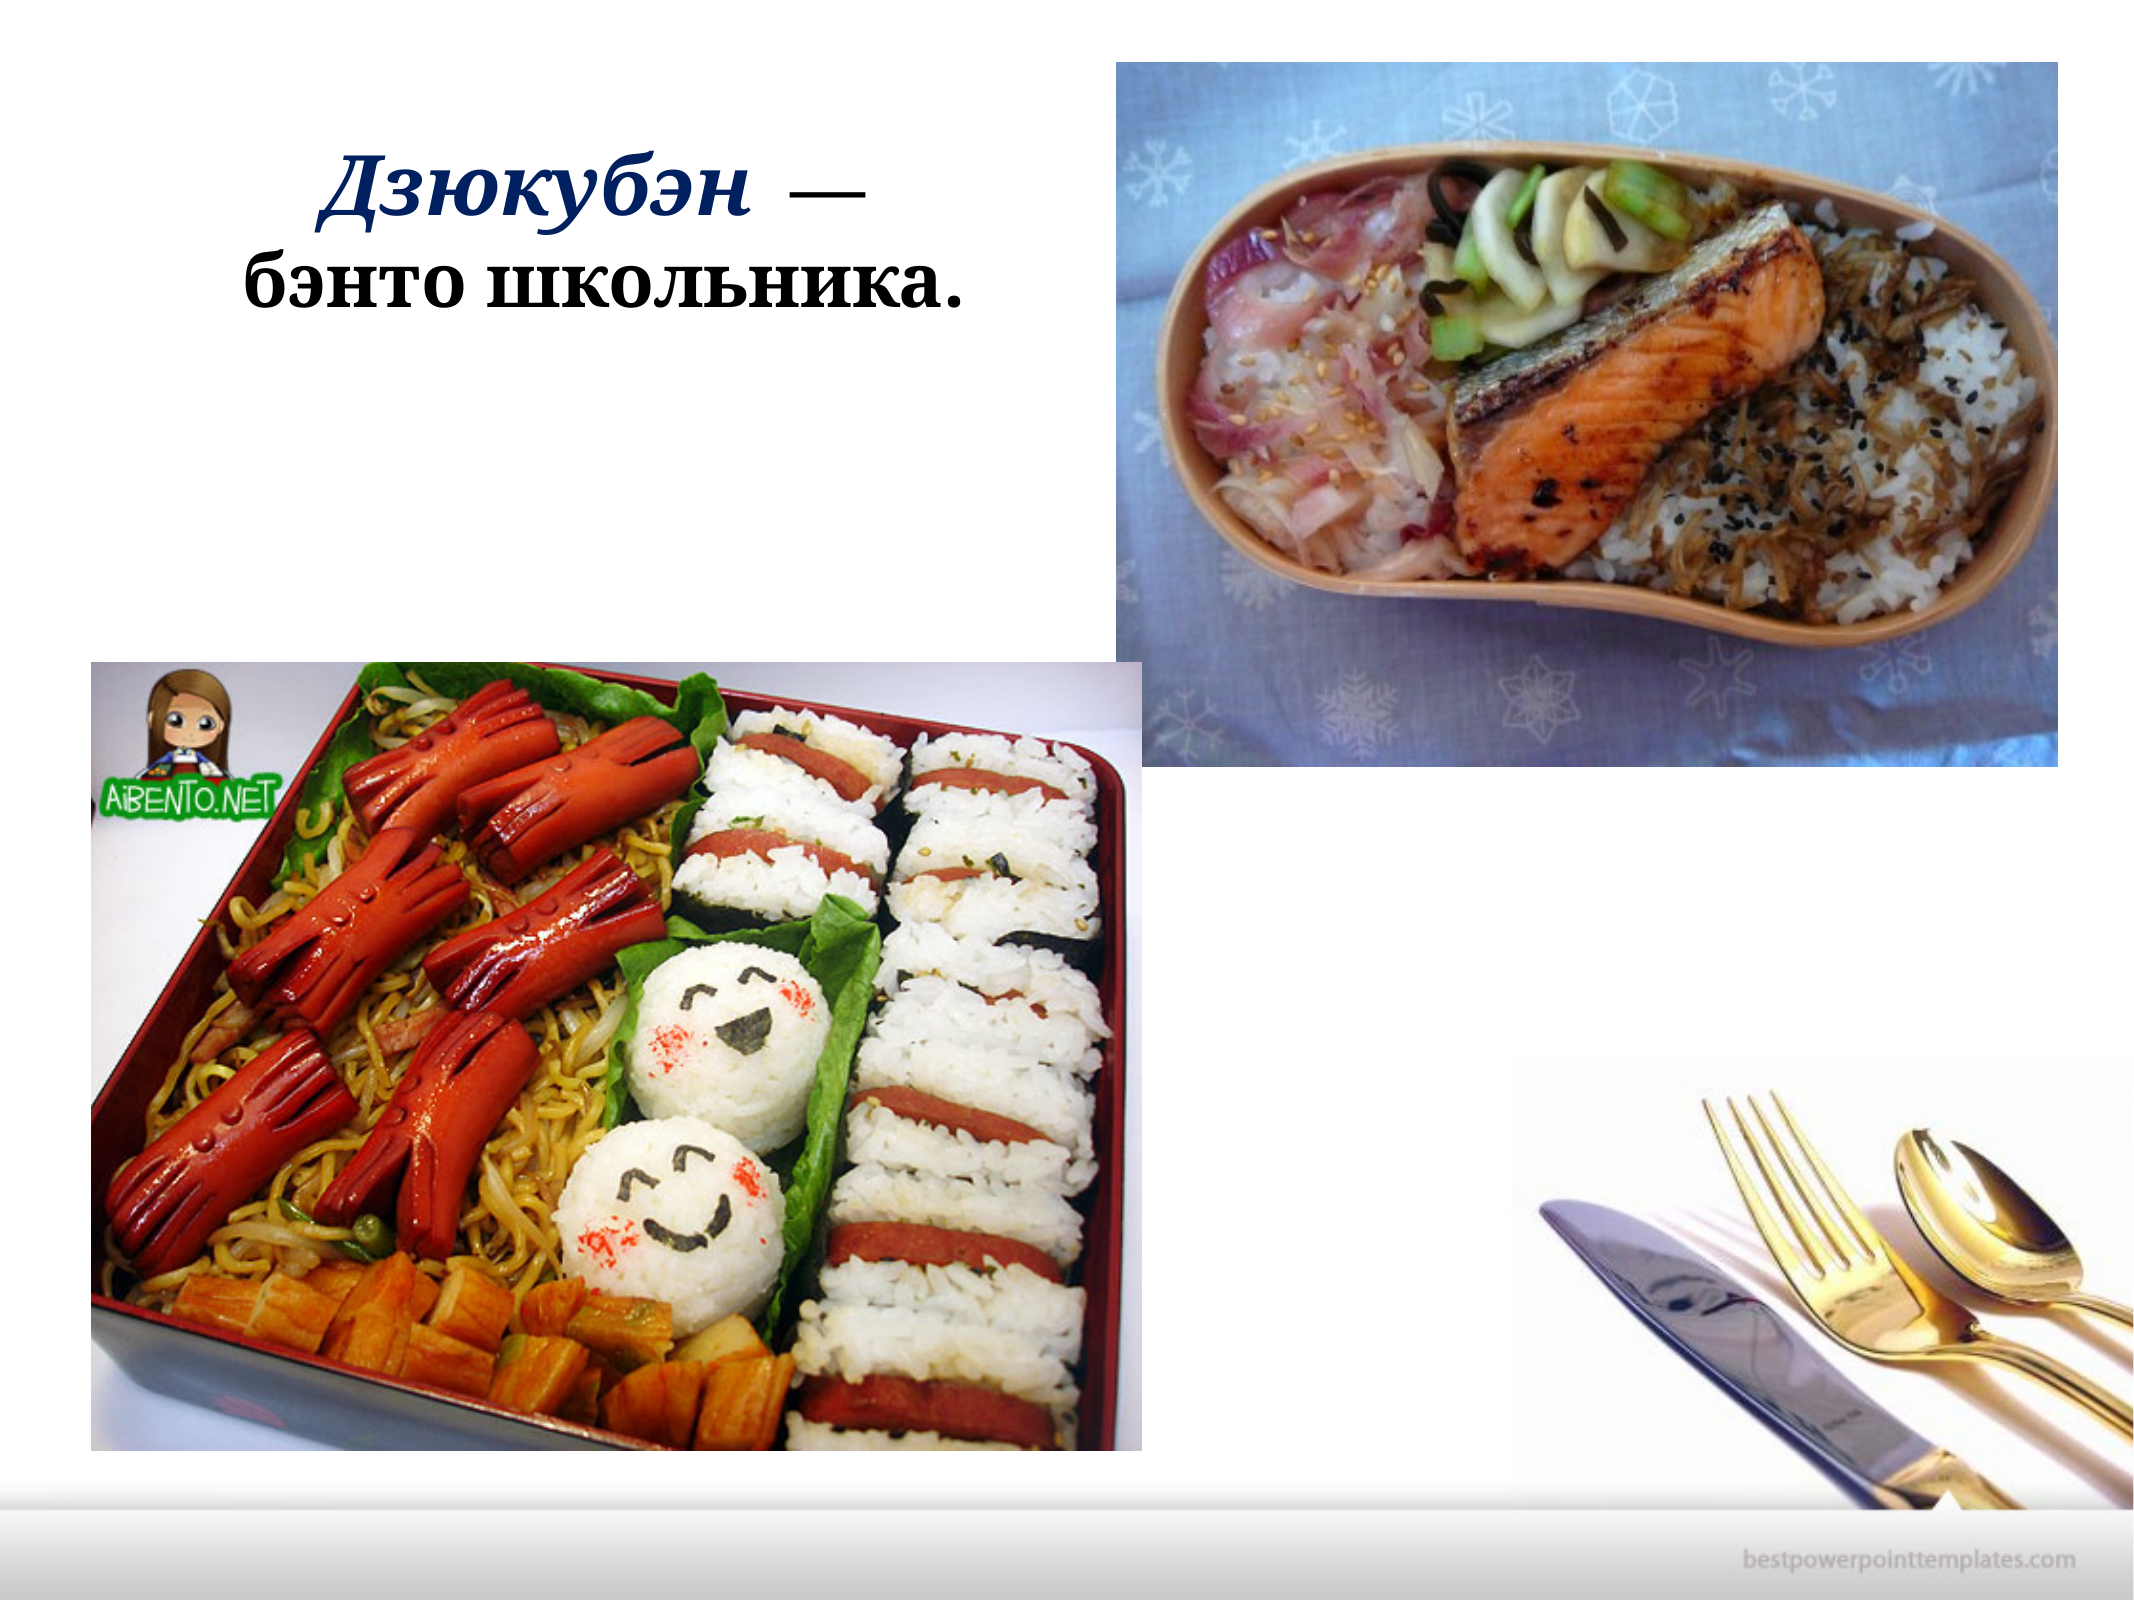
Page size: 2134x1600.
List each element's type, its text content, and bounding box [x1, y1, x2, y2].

picture [0, 0, 2134, 1600]
text_box Дзюкубэн — бэнто школьника. [66, 125, 1111, 330]
